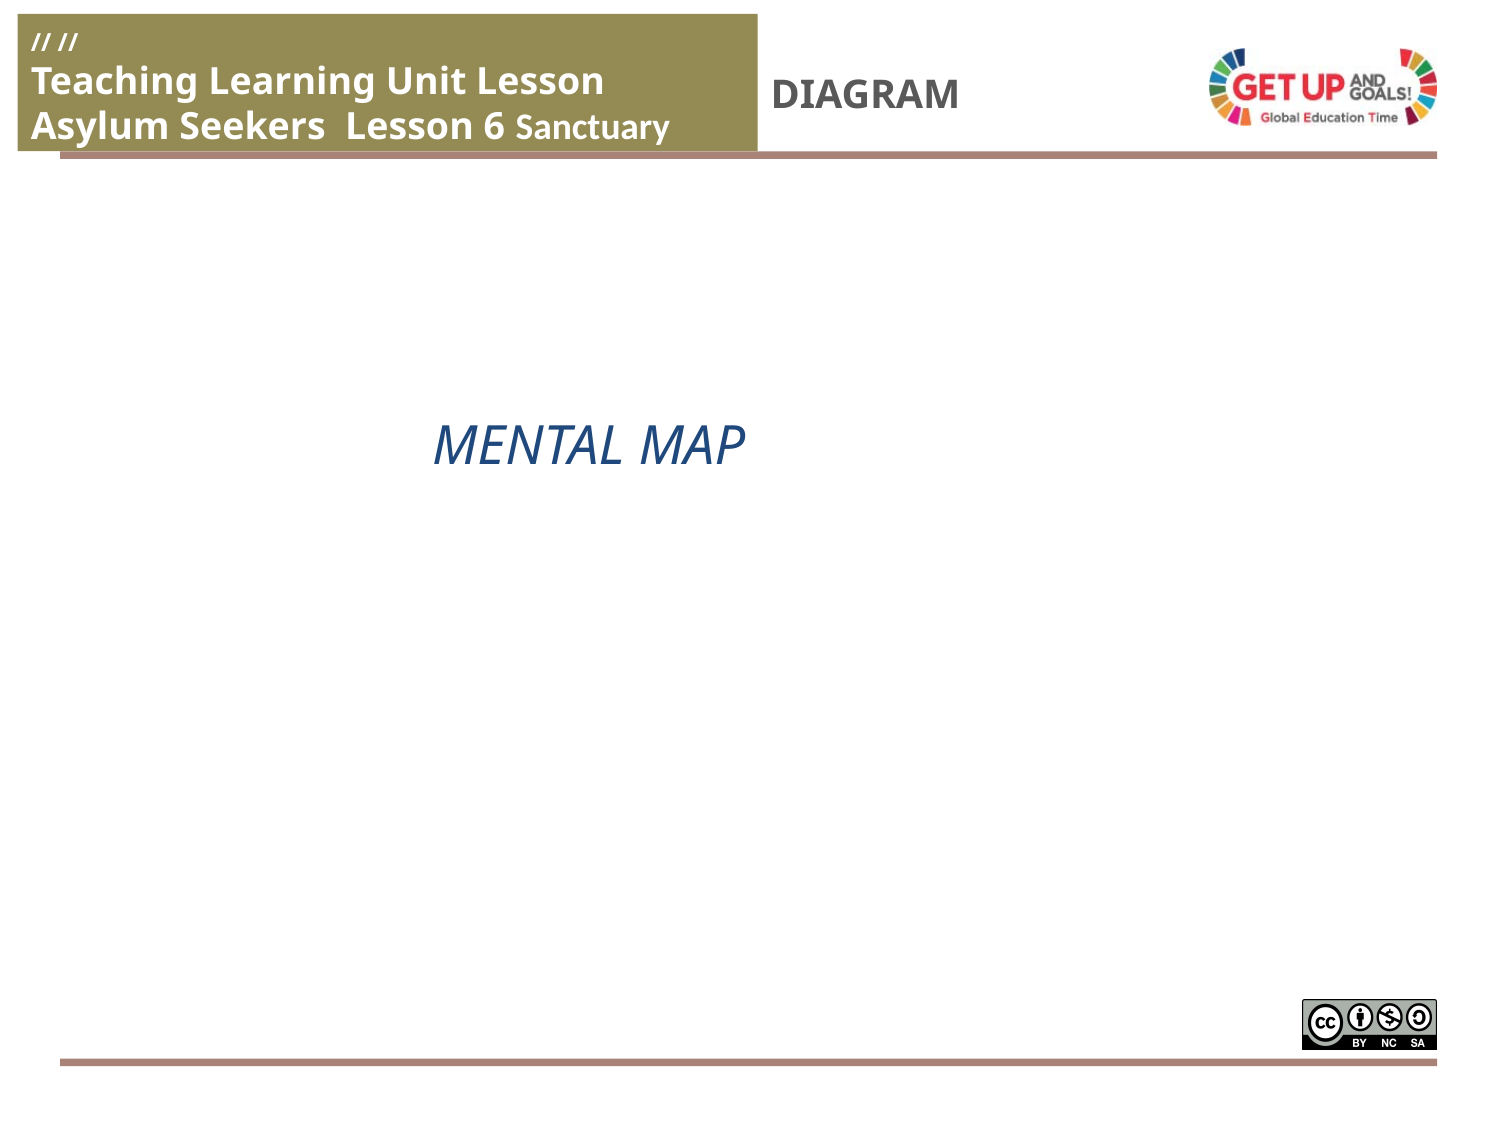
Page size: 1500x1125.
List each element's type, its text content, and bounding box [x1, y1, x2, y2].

picture [1209, 47, 1437, 127]
text_box [60, 1058, 1438, 1067]
text_box DIAGRAM [758, 55, 1020, 134]
picture [1301, 999, 1437, 1050]
text_box // // Teaching Learning Unit Lesson Asylum Seekers Lesson 6 Sanctuary [17, 13, 758, 152]
text_box MENTAL MAP [264, 397, 1017, 587]
text_box [60, 151, 1438, 159]
